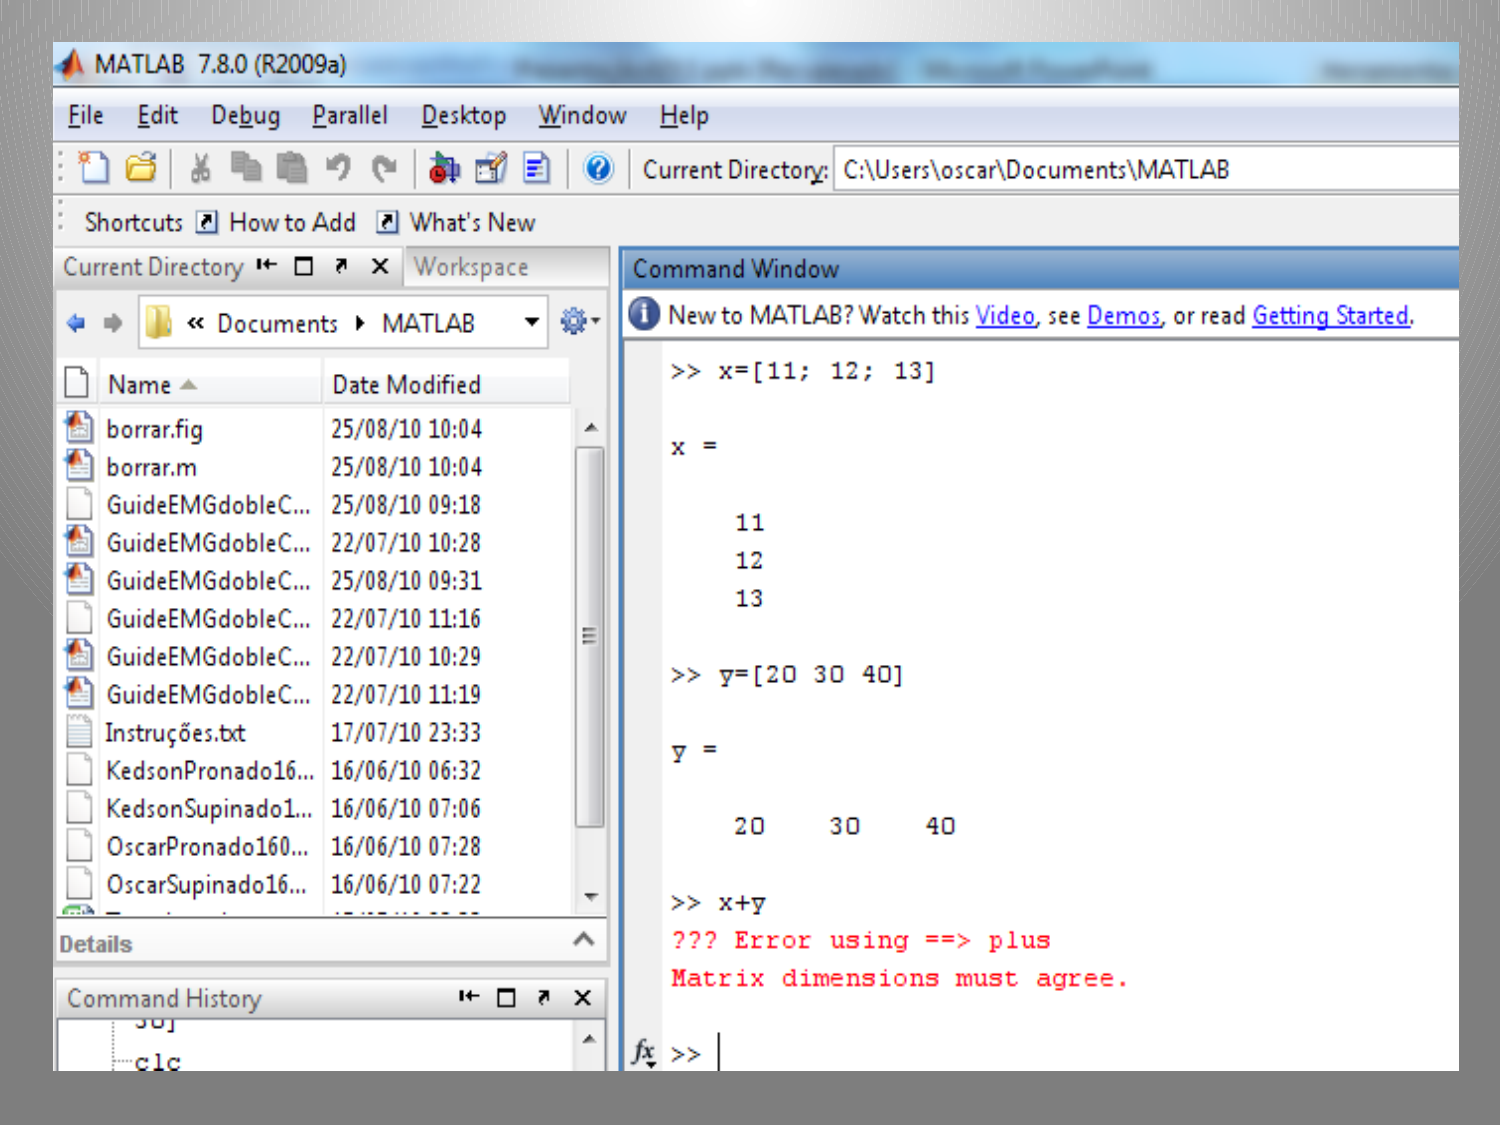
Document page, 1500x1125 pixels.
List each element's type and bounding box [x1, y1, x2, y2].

list [52, 42, 1459, 1071]
